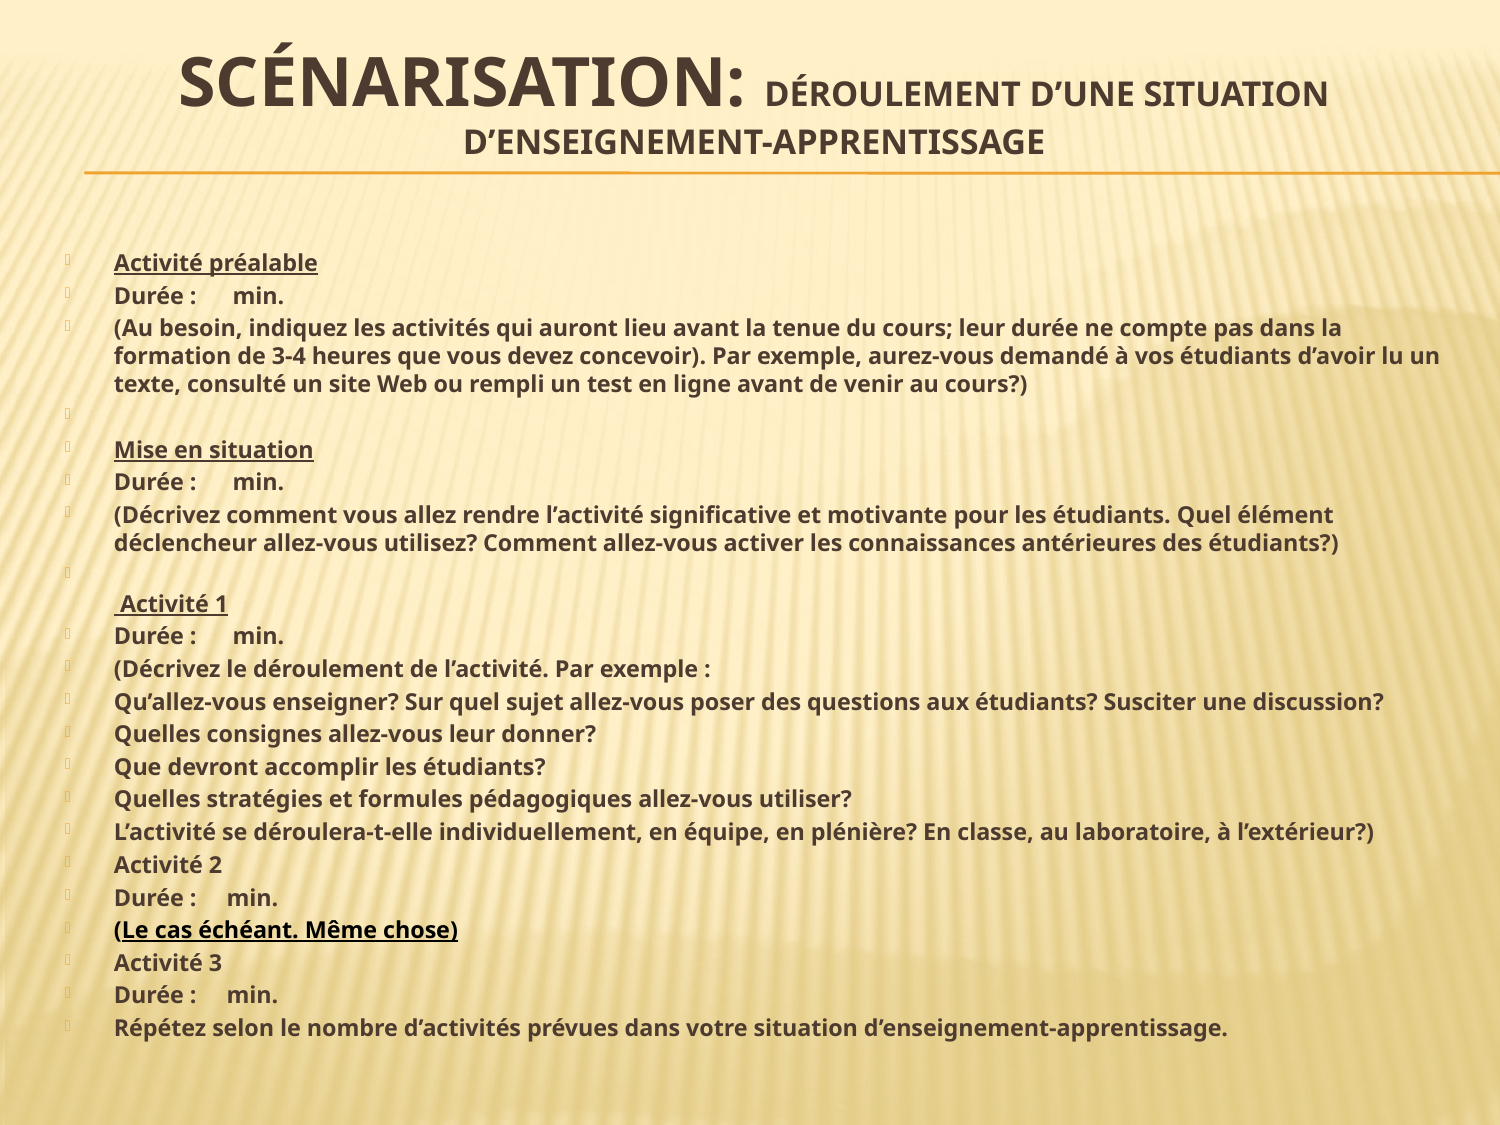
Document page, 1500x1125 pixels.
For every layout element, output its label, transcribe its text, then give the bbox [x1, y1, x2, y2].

list Activité préalable Durée : min. (Au besoin, indiquez les activités qui auront lieu avant la tenue du cours; leur durée ne compte pas dans la formation de 3-4 heures que vous devez concevoir). Par exemple, aurez-vous demandé à vos étudiants d’avoir lu un texte, consulté un site Web ou rempli un test en ligne avant de venir au cours?) Mise en situation Durée : min. (Décrivez comment vous allez rendre l’activité significative et motivante pour les étudiants. Quel élément déclencheur allez-vous utilisez? Comment allez-vous activer les connaissances antérieures des étudiants?) Activité 1 Durée : min. (Décrivez le déroulement de l’activité. Par exemple : Qu’allez-vous enseigner? Sur quel sujet allez-vous poser des questions aux étudiants? Susciter une discussion? Quelles consignes allez-vous leur donner? Que devront accomplir les étudiants? Quelles stratégies et formules pédagogiques allez-vous utiliser? L’activité se déroulera-t-elle individuellement, en équipe, en plénière? En classe, au laboratoire, à l’extérieur?) Activité 2 Durée : min. (Le cas échéant. Même chose) Activité 3 Durée : min. Répétez selon le nombre d’activités prévues dans votre situation d’enseignement-apprentissage. [50, 208, 1475, 1071]
title Scénarisation: Déroulement d’une situation d’enseignement-apprentissage [41, 30, 1467, 169]
